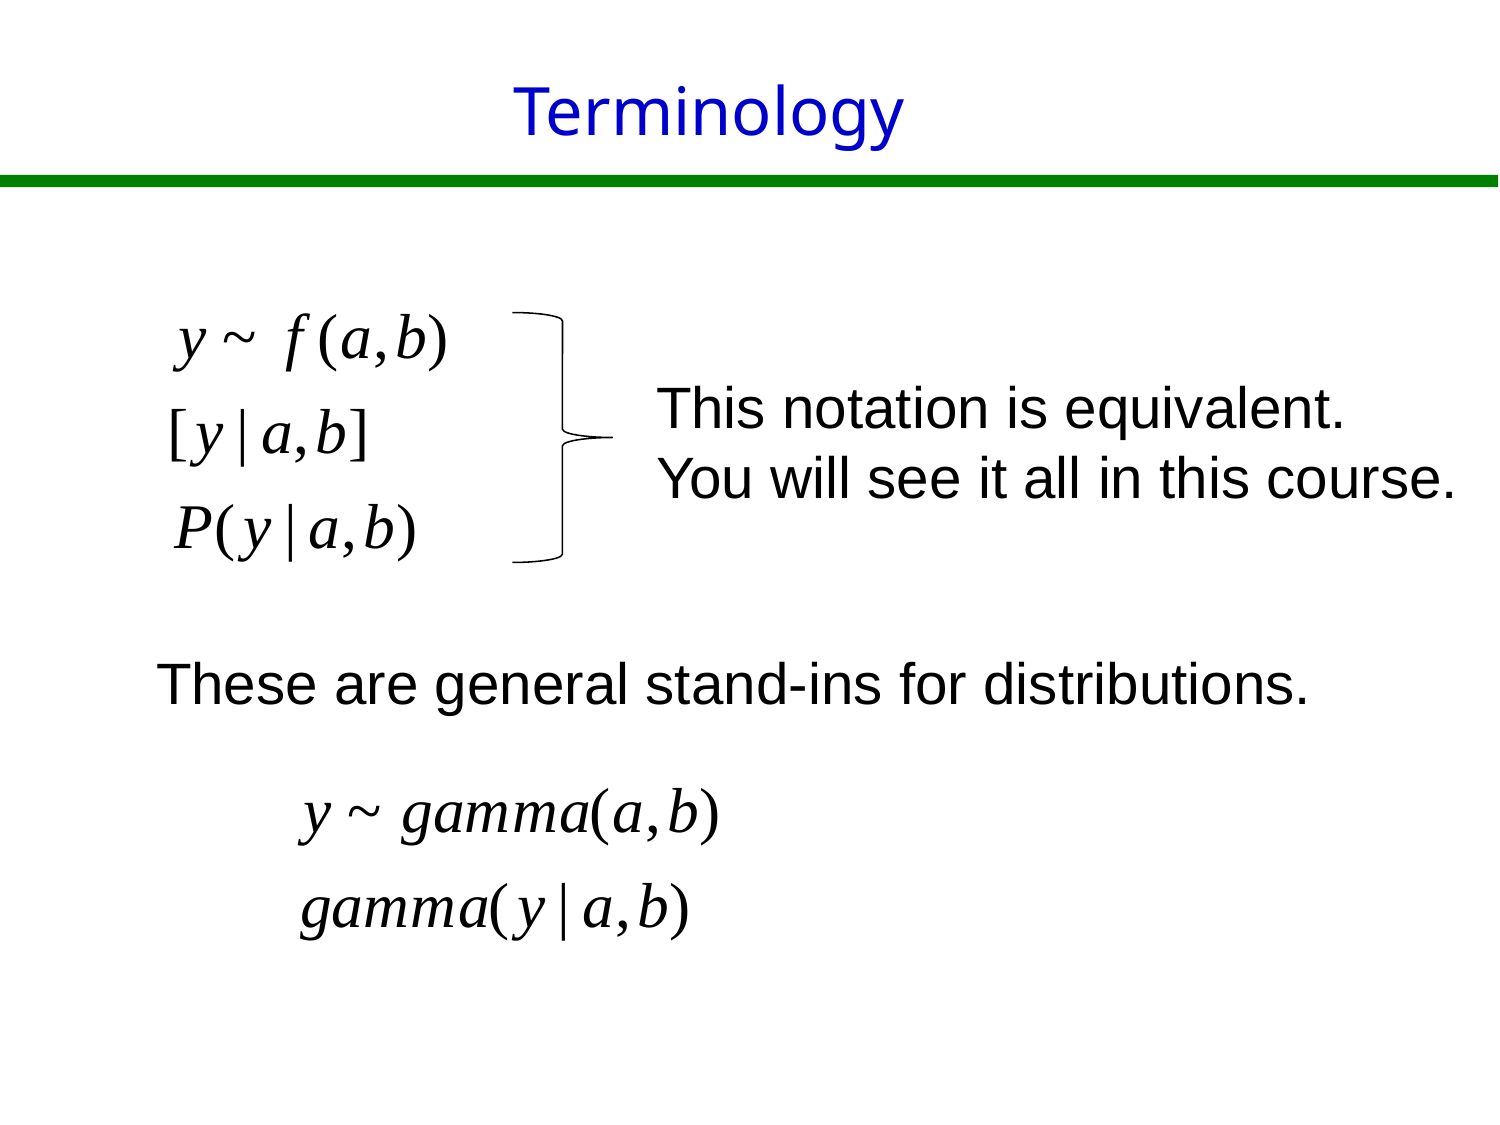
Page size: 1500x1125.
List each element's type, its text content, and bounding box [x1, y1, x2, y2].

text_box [287, 774, 732, 956]
text_box This notation is equivalent. You will see it all in this course. [641, 362, 1475, 588]
title Terminology [136, 36, 1283, 156]
text_box These are general stand-ins for distributions. [141, 639, 1344, 724]
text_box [162, 299, 459, 576]
text_box [512, 311, 614, 564]
